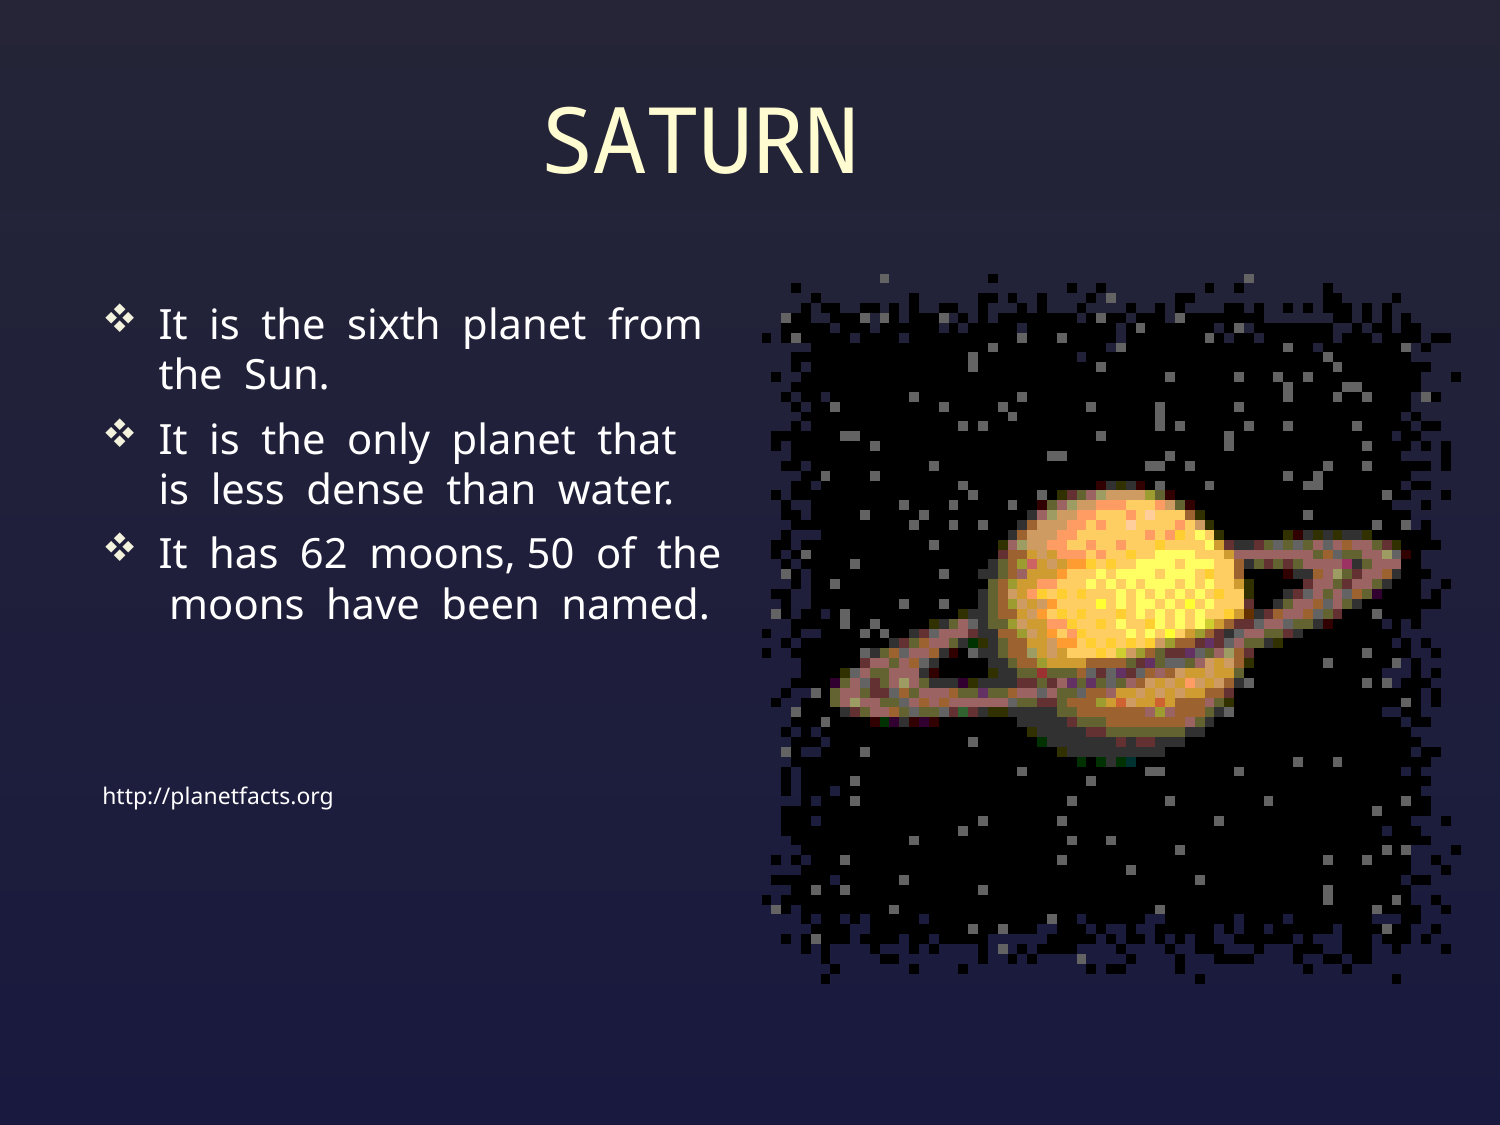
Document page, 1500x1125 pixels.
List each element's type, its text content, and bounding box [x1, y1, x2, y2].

list It is the sixth planet from the Sun. It is the only planet that is less dense than water. It has 62 moons, 50 of the moons have been named. http://planetfacts.org [76, 290, 739, 1033]
picture [762, 274, 1462, 984]
title SATURN [525, 75, 1500, 225]
